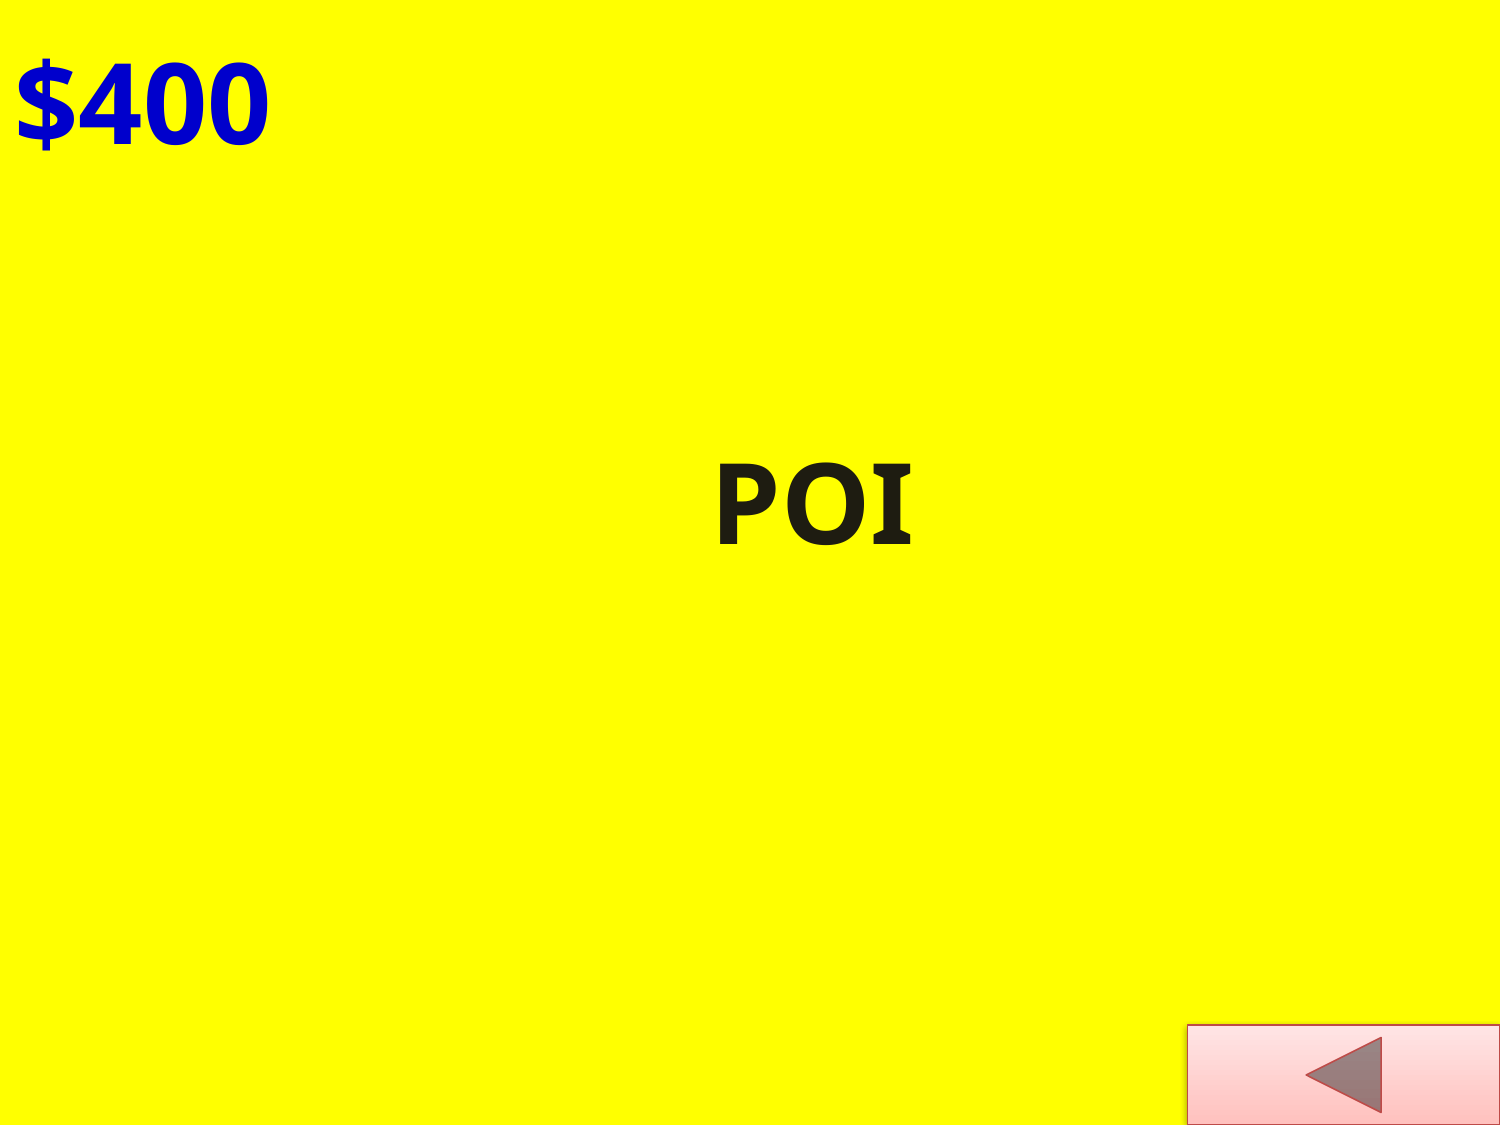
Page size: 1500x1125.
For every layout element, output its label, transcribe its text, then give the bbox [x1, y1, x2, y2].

text_box [1187, 1024, 1500, 1125]
text_box $400 [0, 24, 1425, 175]
text_box POI [99, 424, 1500, 575]
